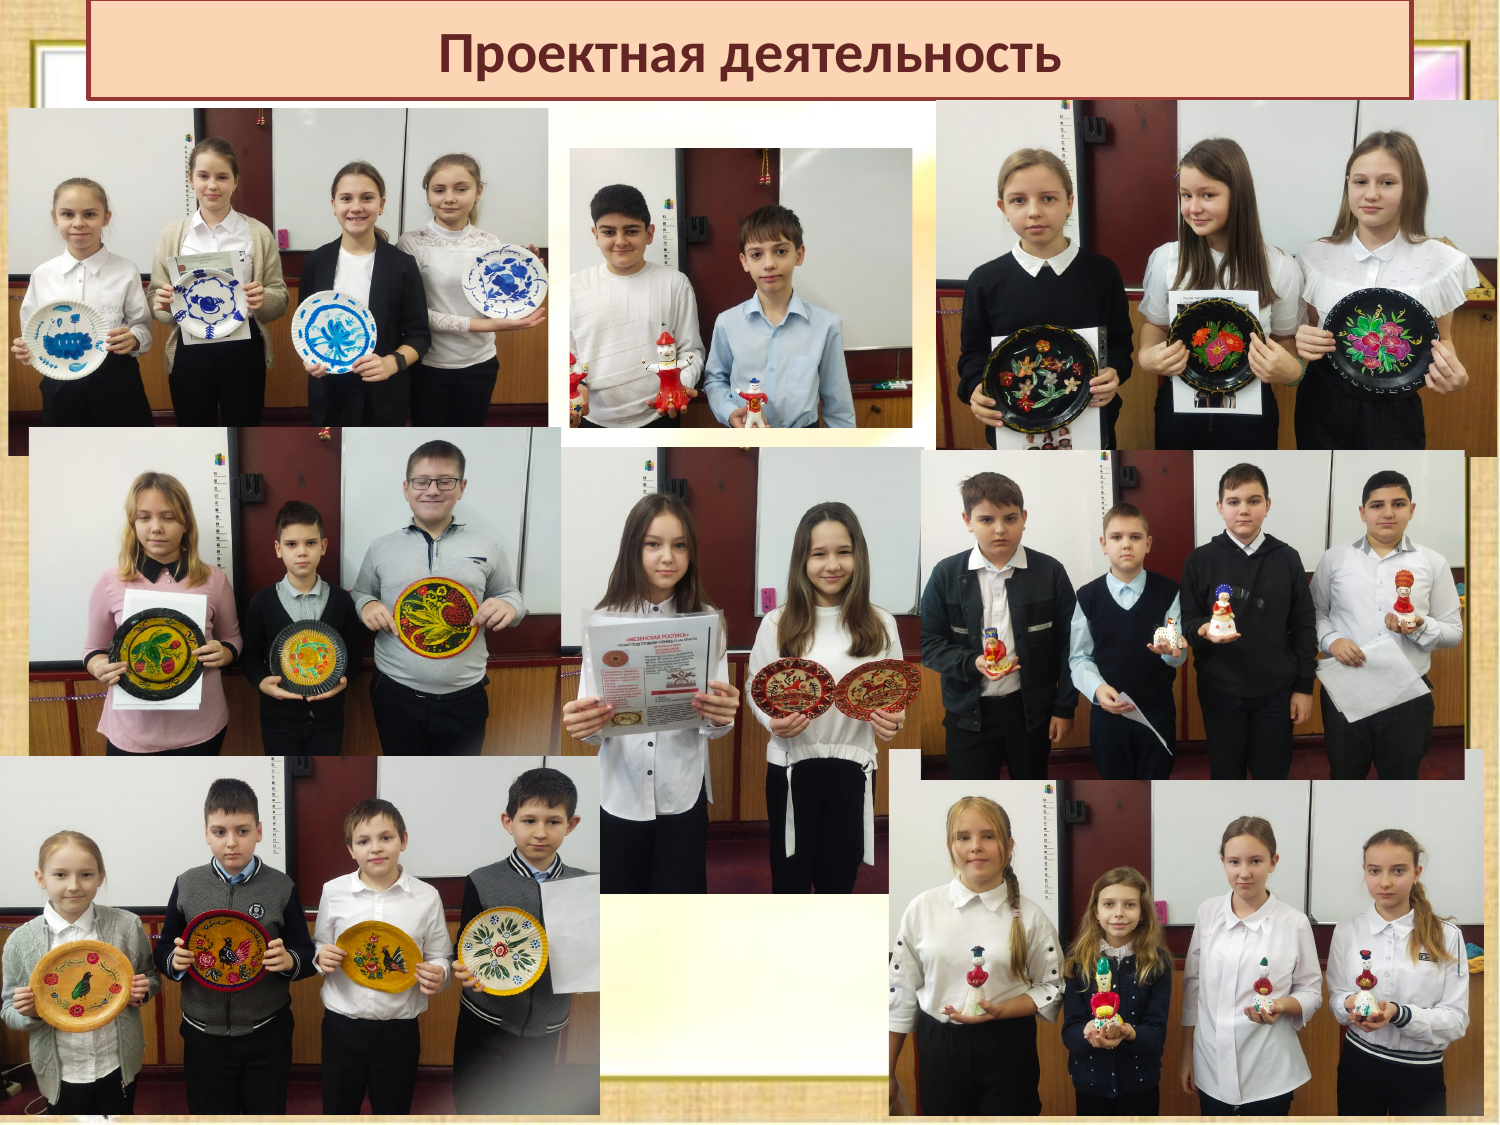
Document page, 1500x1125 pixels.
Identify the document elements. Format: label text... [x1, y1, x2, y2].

picture [0, 0, 1500, 1125]
text_box Проектная деятельность [86, 0, 1414, 101]
